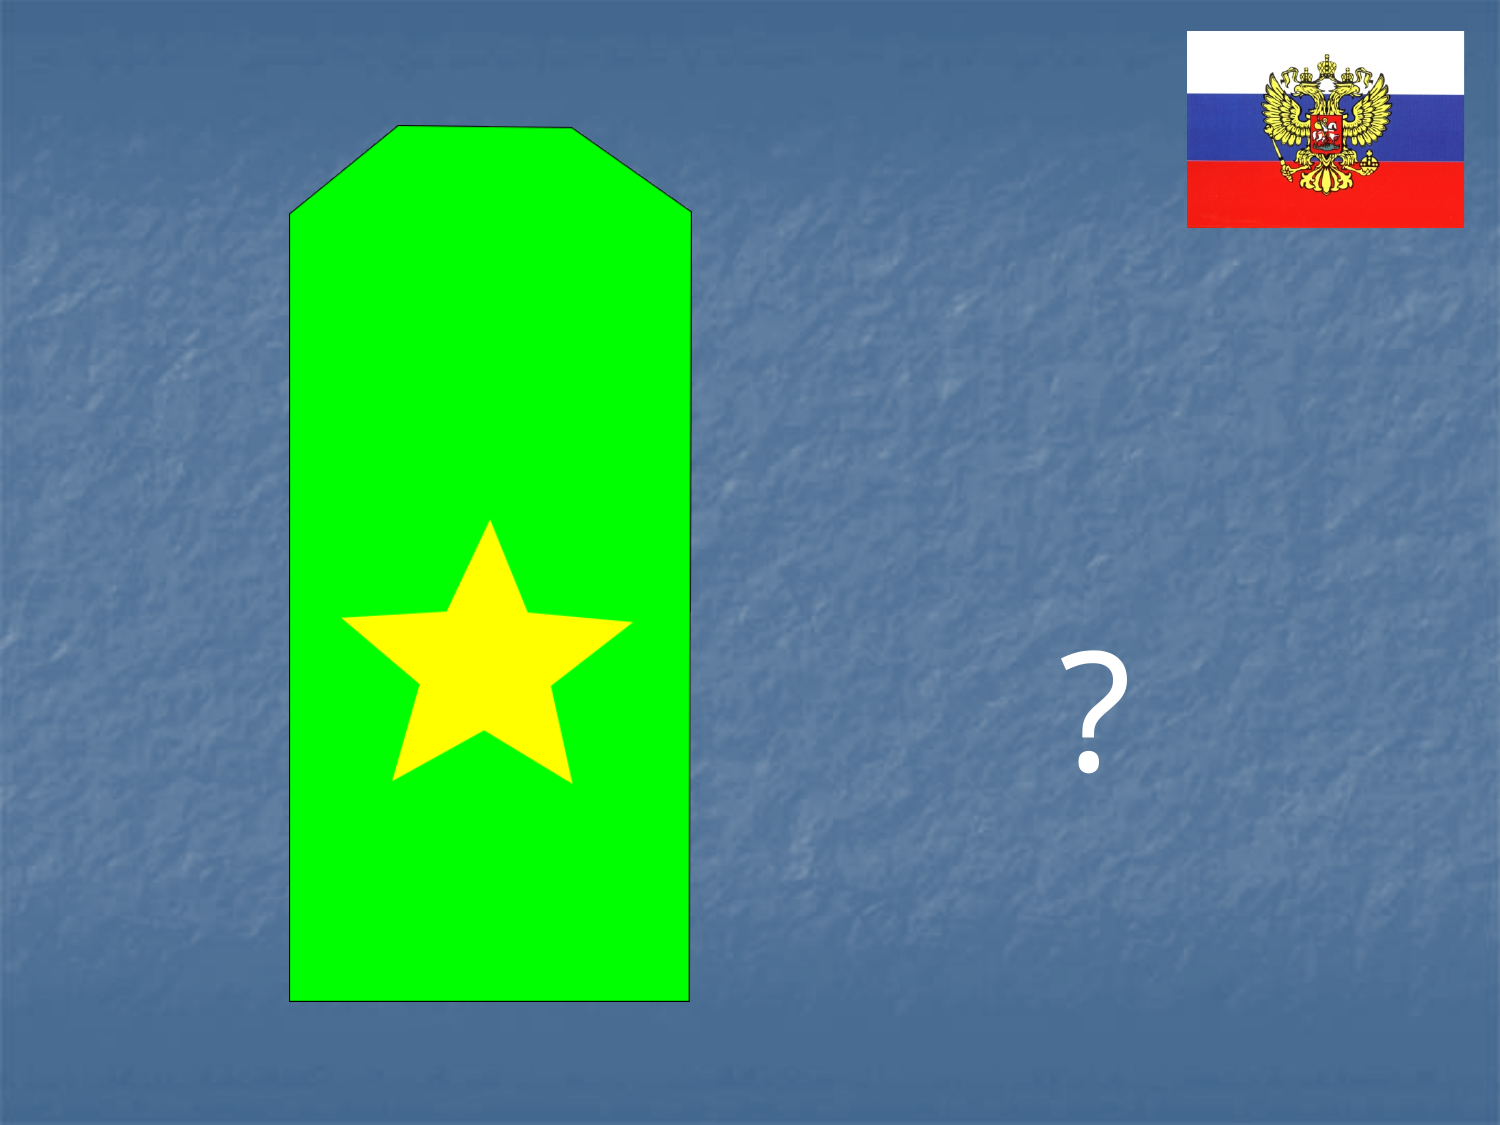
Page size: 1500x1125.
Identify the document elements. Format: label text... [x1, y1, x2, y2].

picture [289, 125, 692, 1002]
text_box ? [1045, 597, 1164, 813]
picture [1186, 30, 1465, 228]
